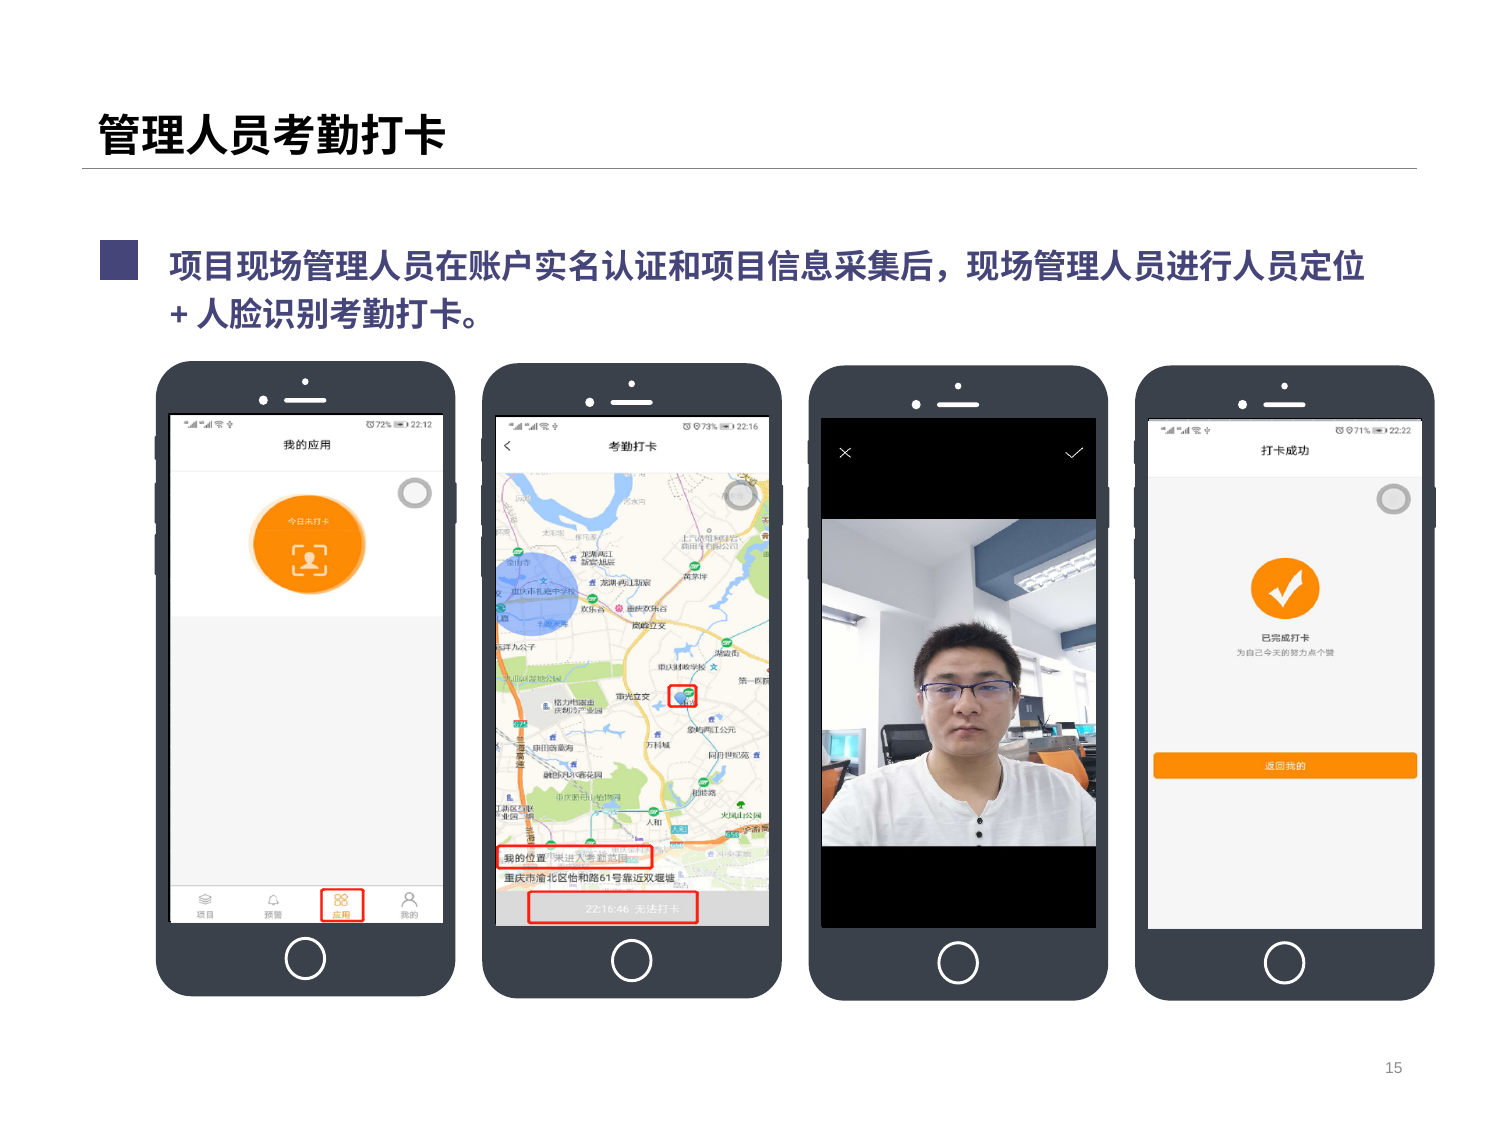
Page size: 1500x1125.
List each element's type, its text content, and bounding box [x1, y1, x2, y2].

title 管理人员考勤打卡 [82, 0, 1418, 169]
picture [822, 419, 1096, 928]
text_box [154, 361, 457, 997]
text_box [807, 365, 1110, 1001]
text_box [1133, 365, 1436, 1001]
text_box 项目现场管理人员在账户实名认证和项目信息采集后，现场管理人员进行人员定位+人脸识别考勤打卡。 [154, 230, 1418, 341]
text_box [481, 363, 784, 999]
text_box [100, 240, 138, 280]
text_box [171, 415, 443, 923]
picture [496, 417, 769, 926]
picture [1148, 421, 1422, 929]
slide_number 15 [1059, 1050, 1418, 1085]
